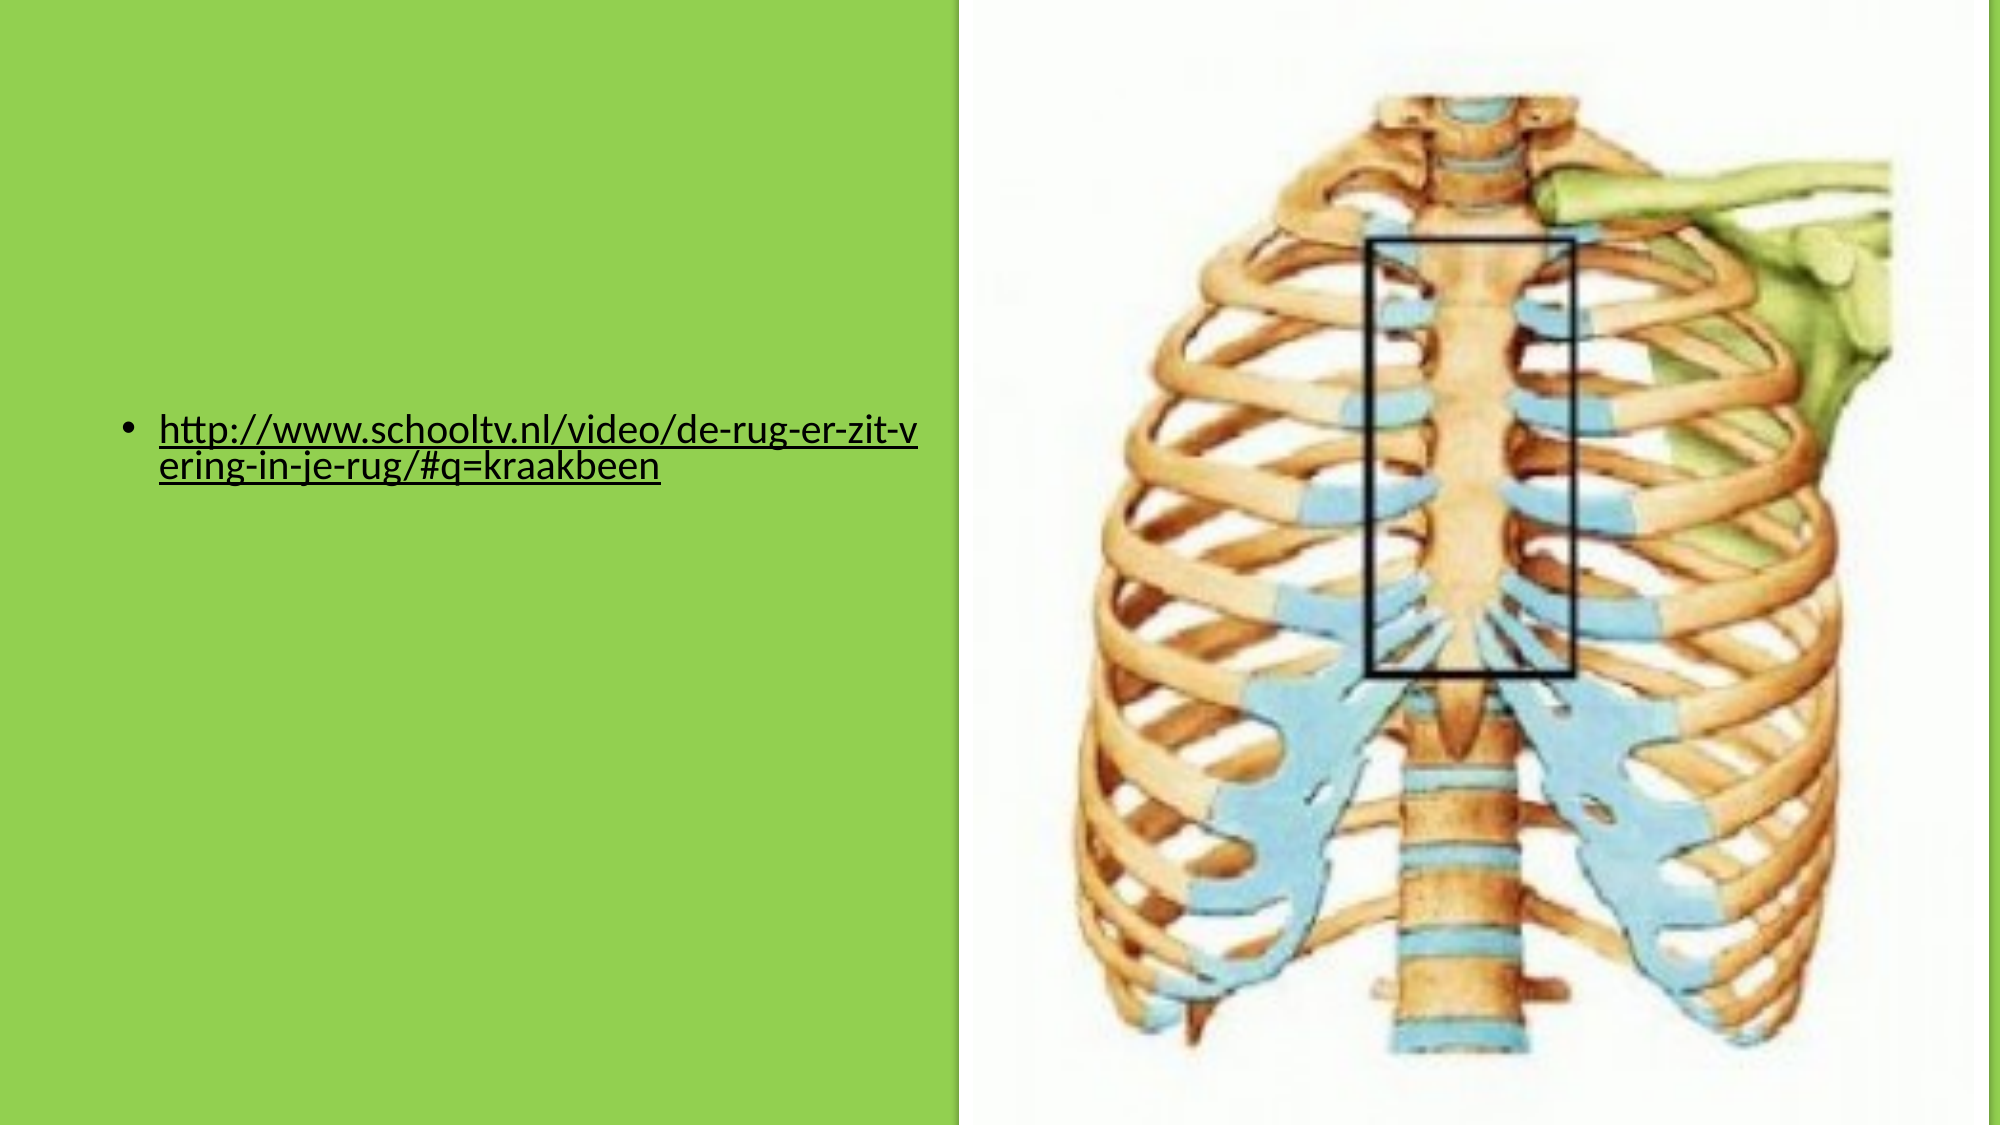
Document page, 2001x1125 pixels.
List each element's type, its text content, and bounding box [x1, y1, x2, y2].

list http://www.schooltv.nl/video/de-rug-er-zit-vering-in-je-rug/#q=kraakbeen [106, 399, 948, 1021]
picture [973, 0, 1974, 1125]
